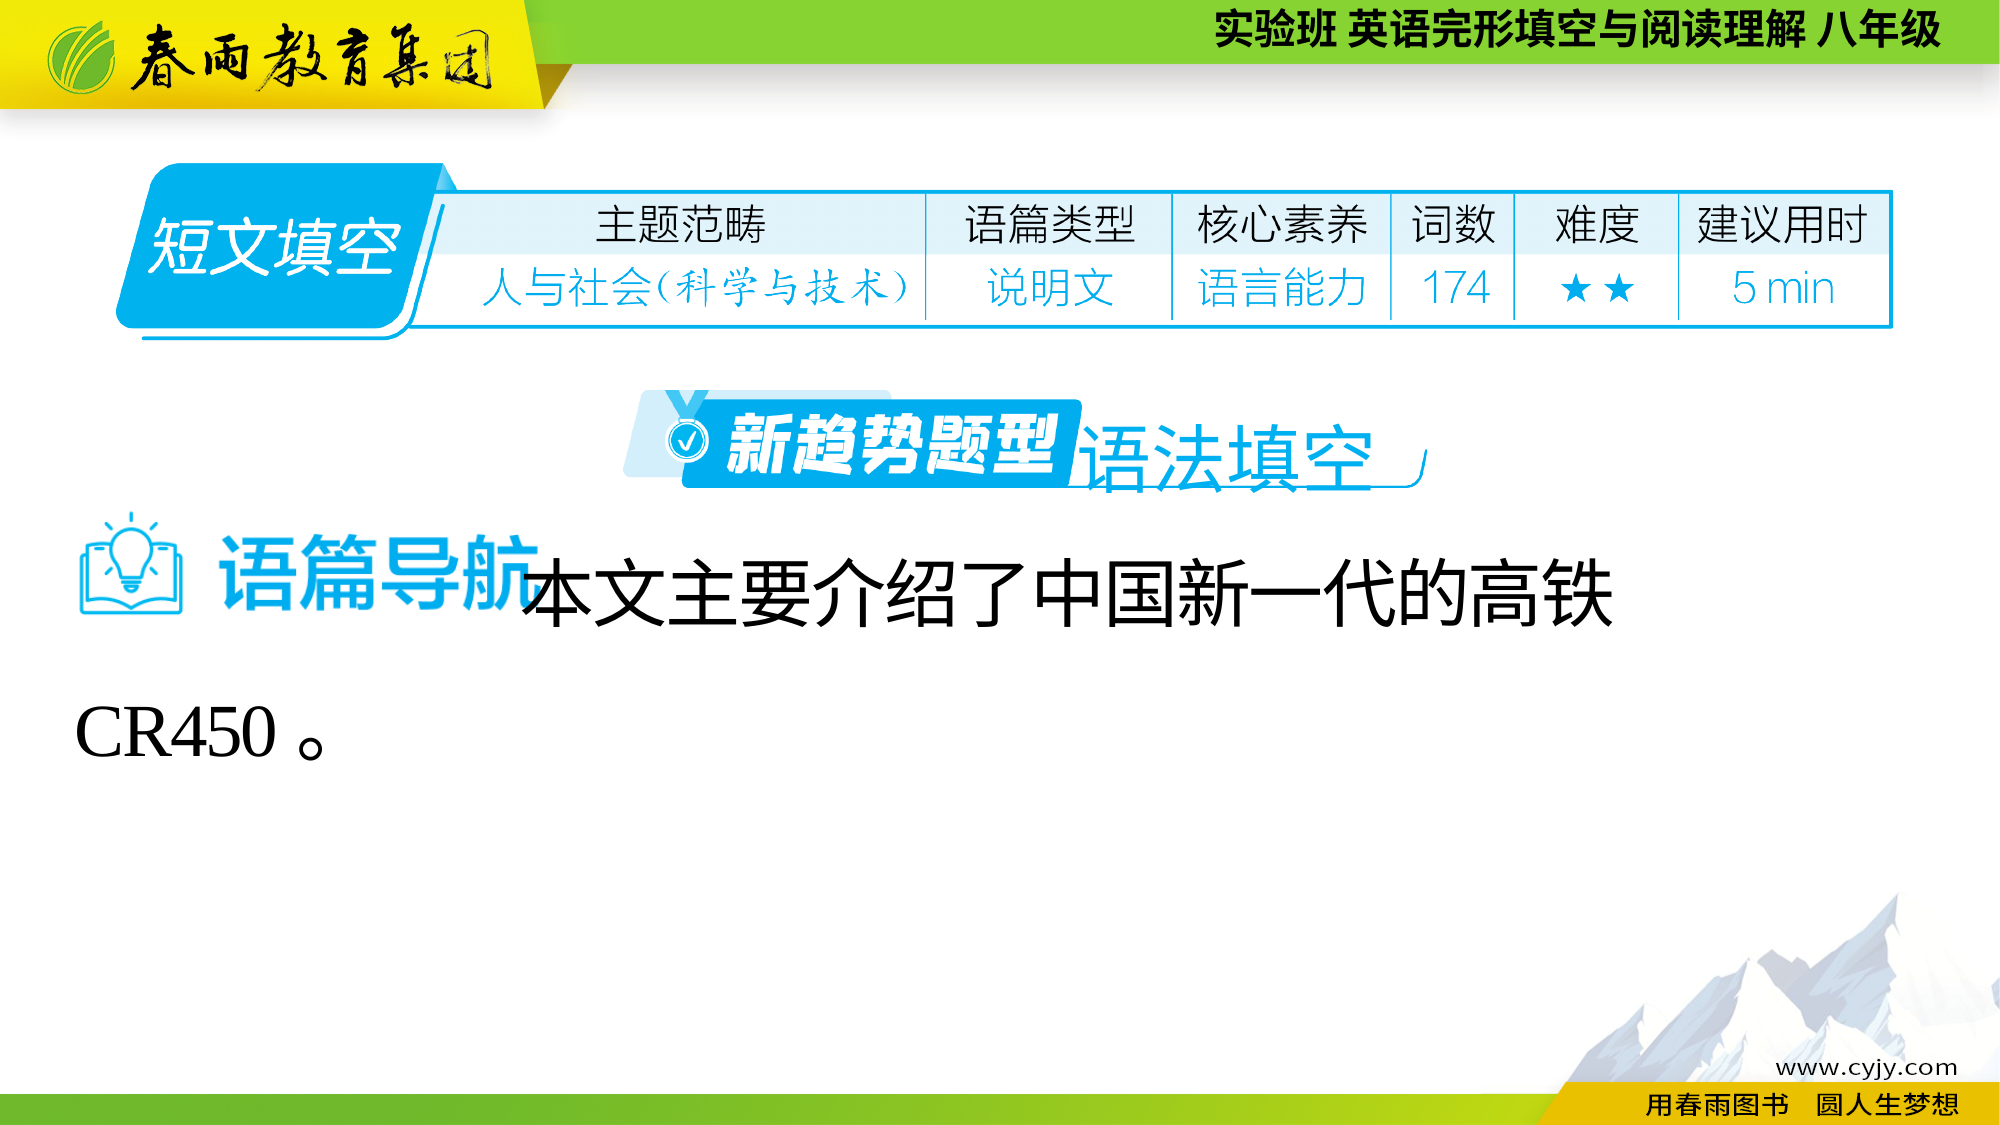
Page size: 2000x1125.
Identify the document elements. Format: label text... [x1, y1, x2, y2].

picture [0, 0, 2000, 1125]
list 本文主要介绍了中国新一代的高铁CR450。 [59, 493, 1944, 646]
text_box 语法填空 [167, 360, 1933, 493]
